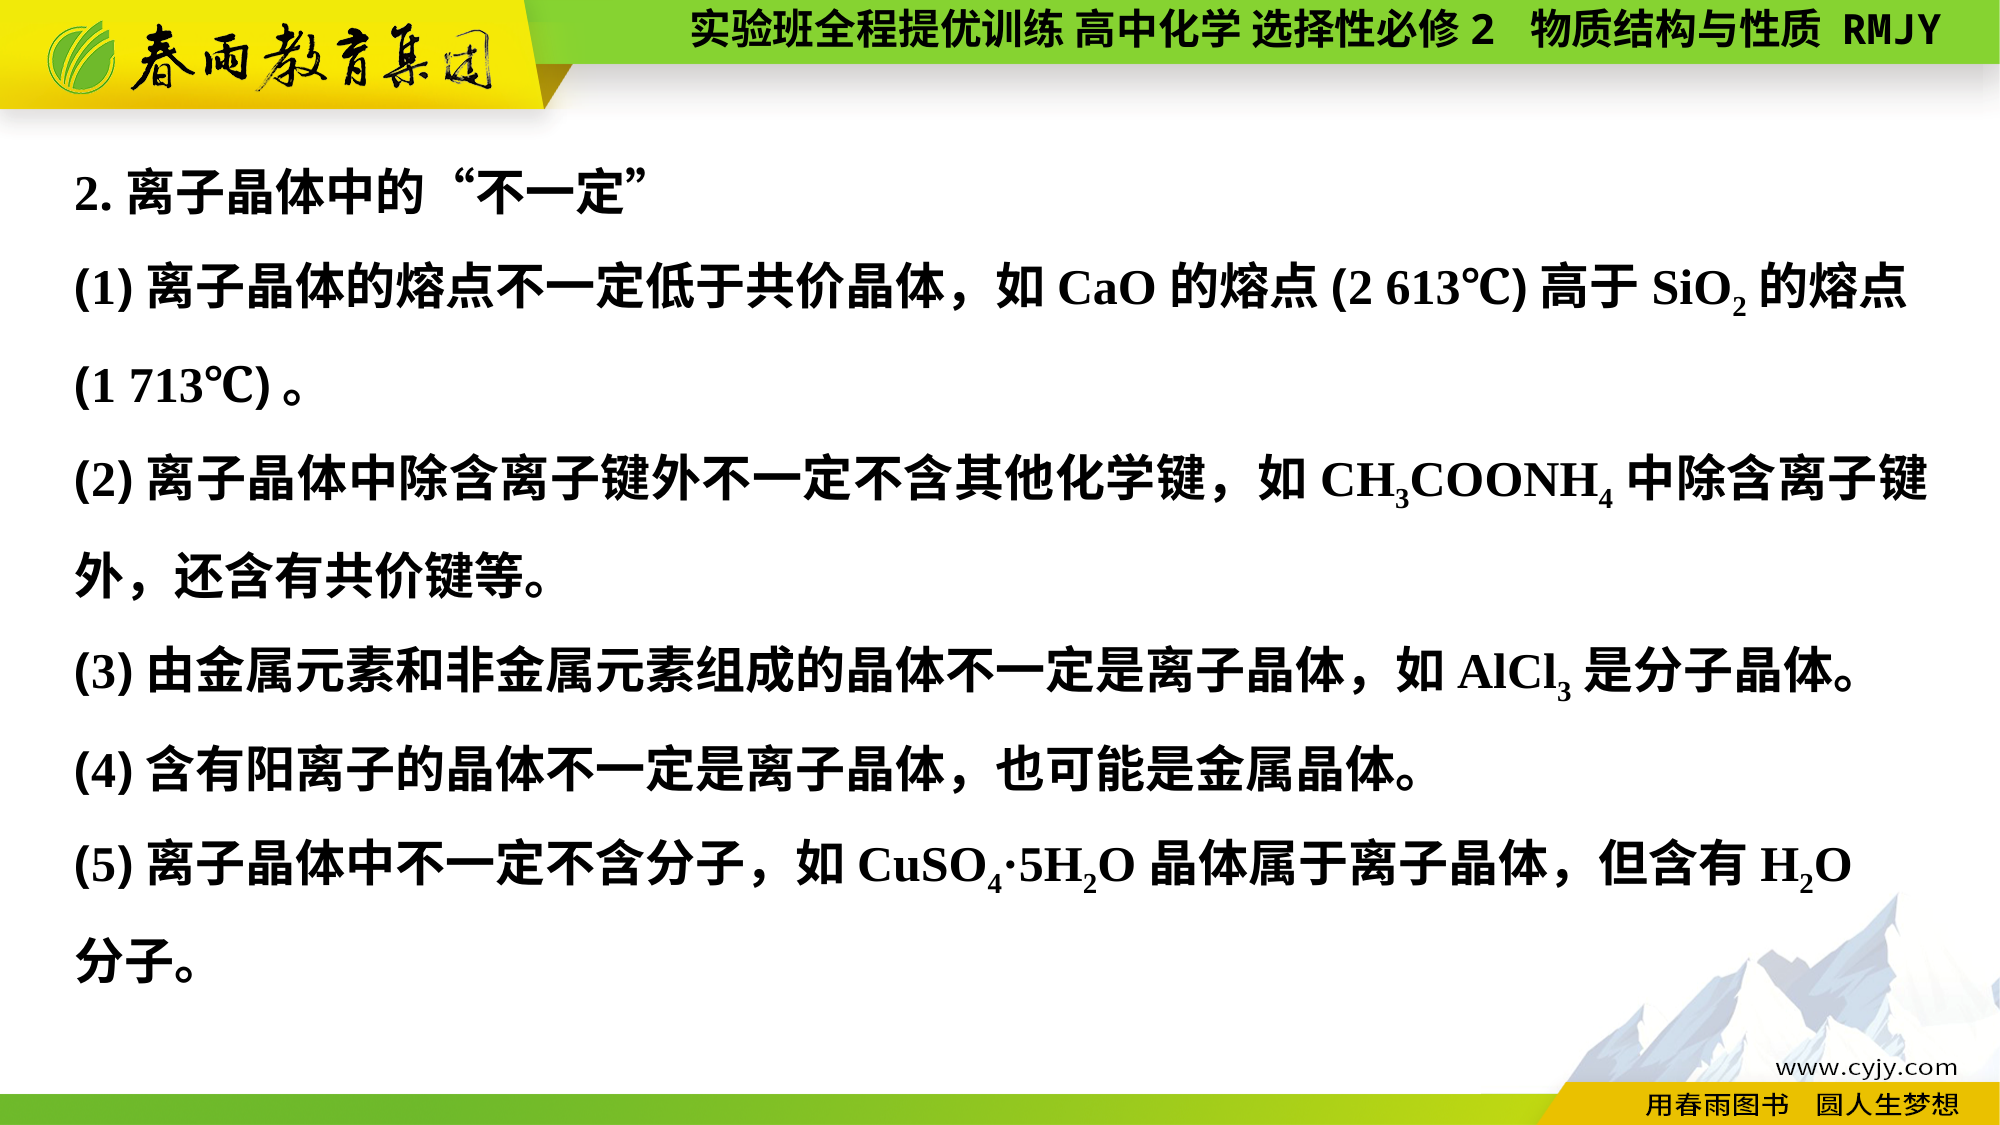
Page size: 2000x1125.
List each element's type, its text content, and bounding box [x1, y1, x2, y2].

list 2.离子晶体中的“不一定” (1)离子晶体的熔点不一定低于共价晶体，如CaO的熔点(2 613℃)高于SiO2的熔点 (1 713℃)。 (2)离子晶体中除含离子键外不一定不含其他化学键，如CH3COONH4中除含离子键外，还含有共价键等。 (3)由金属元素和非金属元素组成的晶体不一定是离子晶体，如AlCl3是分子晶体。 (4)含有阳离子的晶体不一定是离子晶体，也可能是金属晶体。 (5)离子晶体中不一定不含分子，如CuSO4·5H2O晶体属于离子晶体，但含有H2O 分子。 [59, 122, 1944, 944]
picture [0, 0, 2000, 1125]
